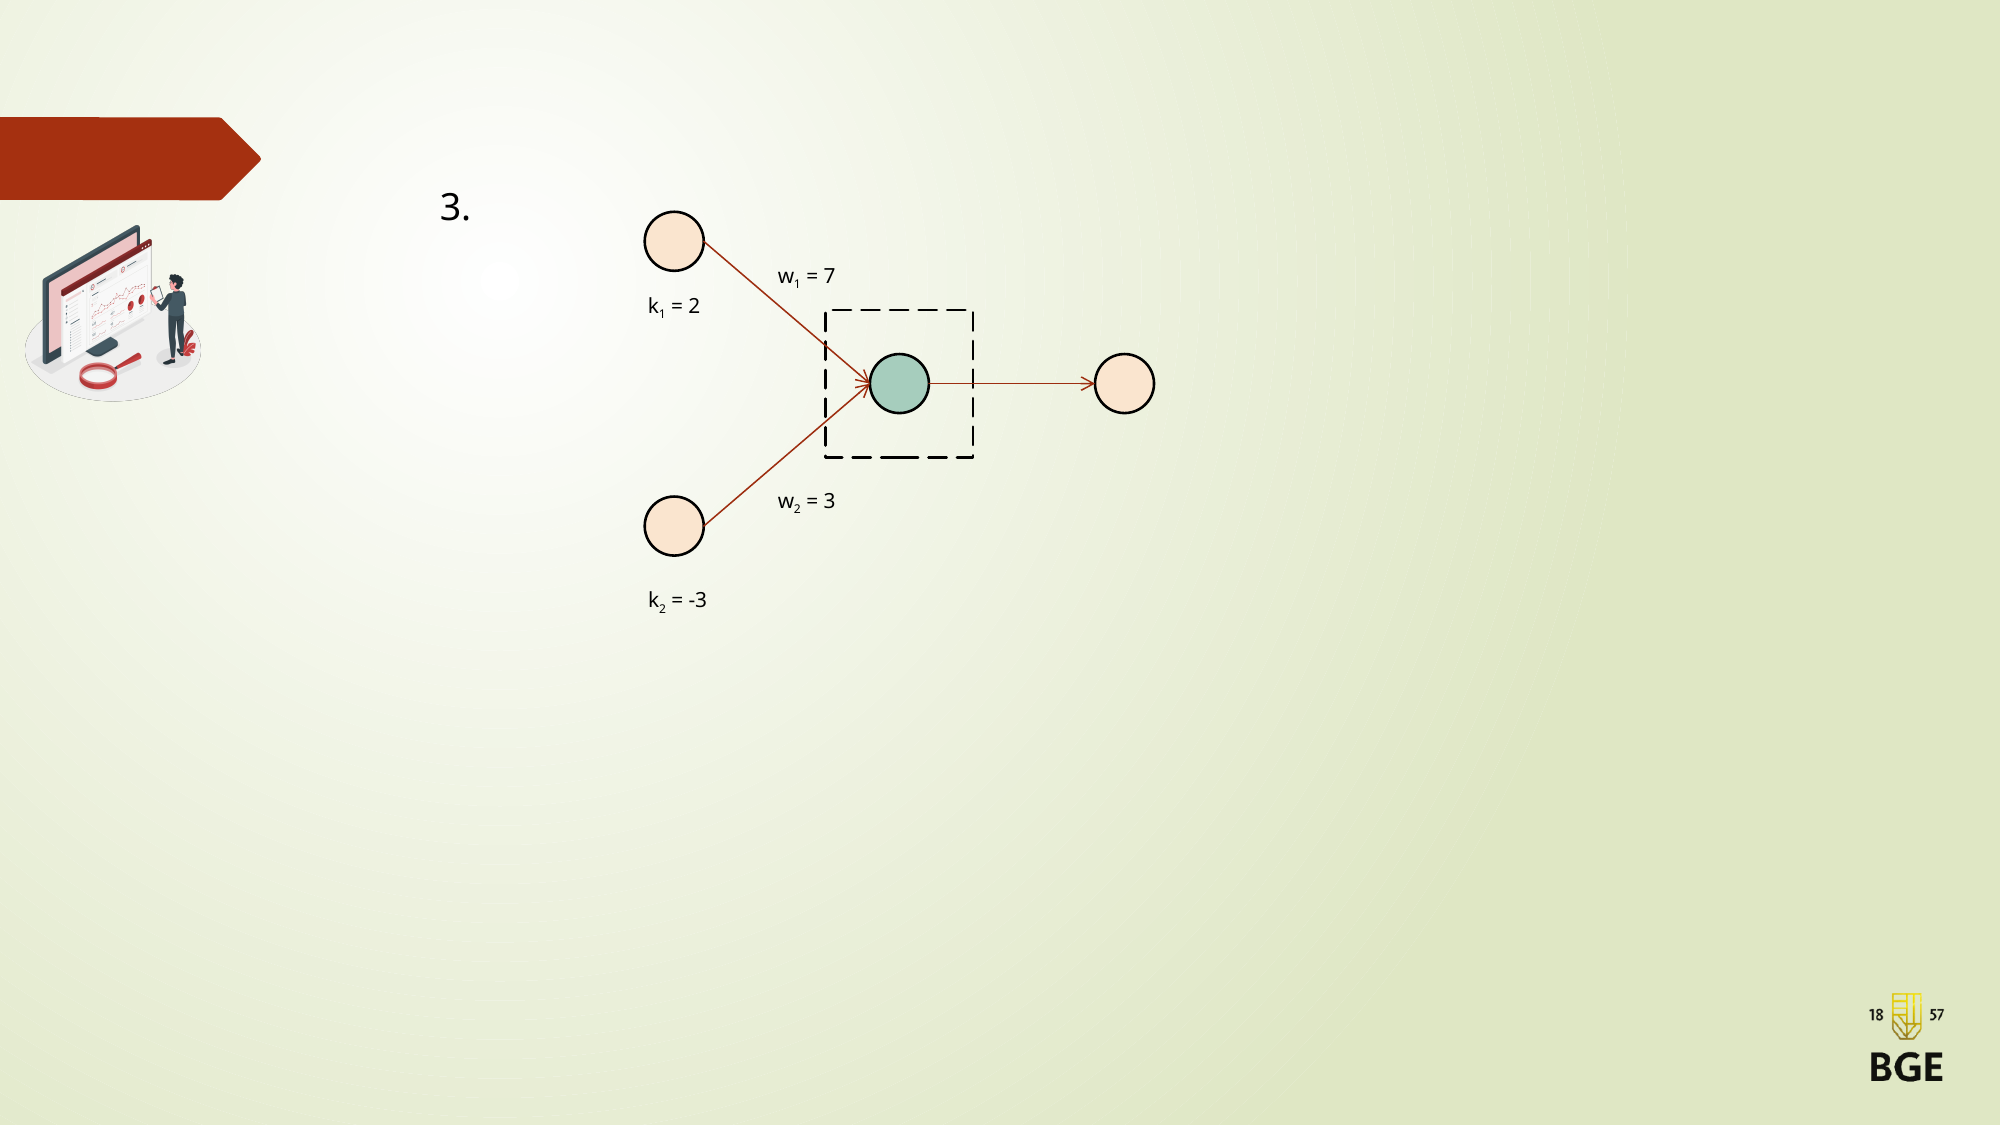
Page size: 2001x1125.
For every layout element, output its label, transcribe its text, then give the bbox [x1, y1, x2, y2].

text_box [631, 211, 1155, 621]
picture [17, 217, 208, 408]
picture [1853, 984, 1958, 1090]
text_box 3. [425, 175, 487, 236]
